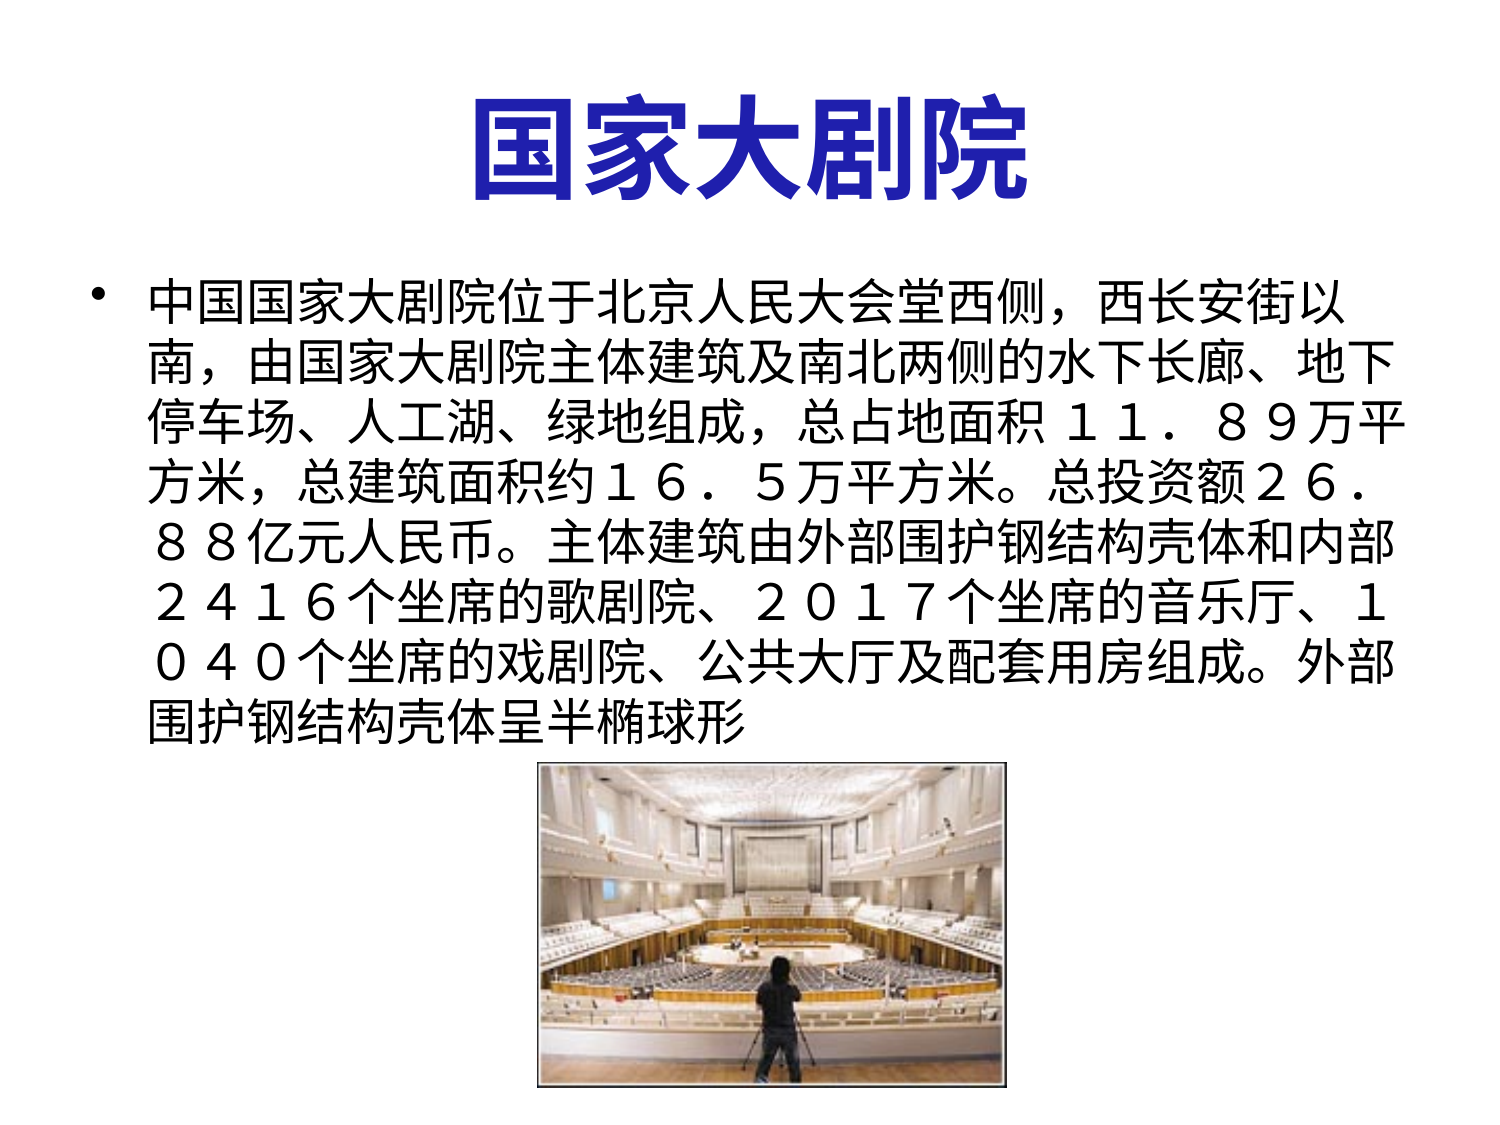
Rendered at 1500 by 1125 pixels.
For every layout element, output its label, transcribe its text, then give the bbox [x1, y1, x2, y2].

picture [537, 762, 1007, 1088]
text_box 国家大剧院 [452, 70, 1046, 221]
list 中国国家大剧院位于北京人民大会堂西侧，西长安街以南，由国家大剧院主体建筑及南北两侧的水下长廊、地下停车场、人工湖、绿地组成，总占地面积 １１．８９万平方米，总建筑面积约１６．５万平方米。总投资额２６．８８亿元人民币。主体建筑由外部围护钢结构壳体和内部２４１６个坐席的歌剧院、２０１７个坐席的音乐厅、１０４０个坐席的戏剧院、公共大厅及配套用房组成。外部围护钢结构壳体呈半椭球形 [75, 262, 1425, 788]
